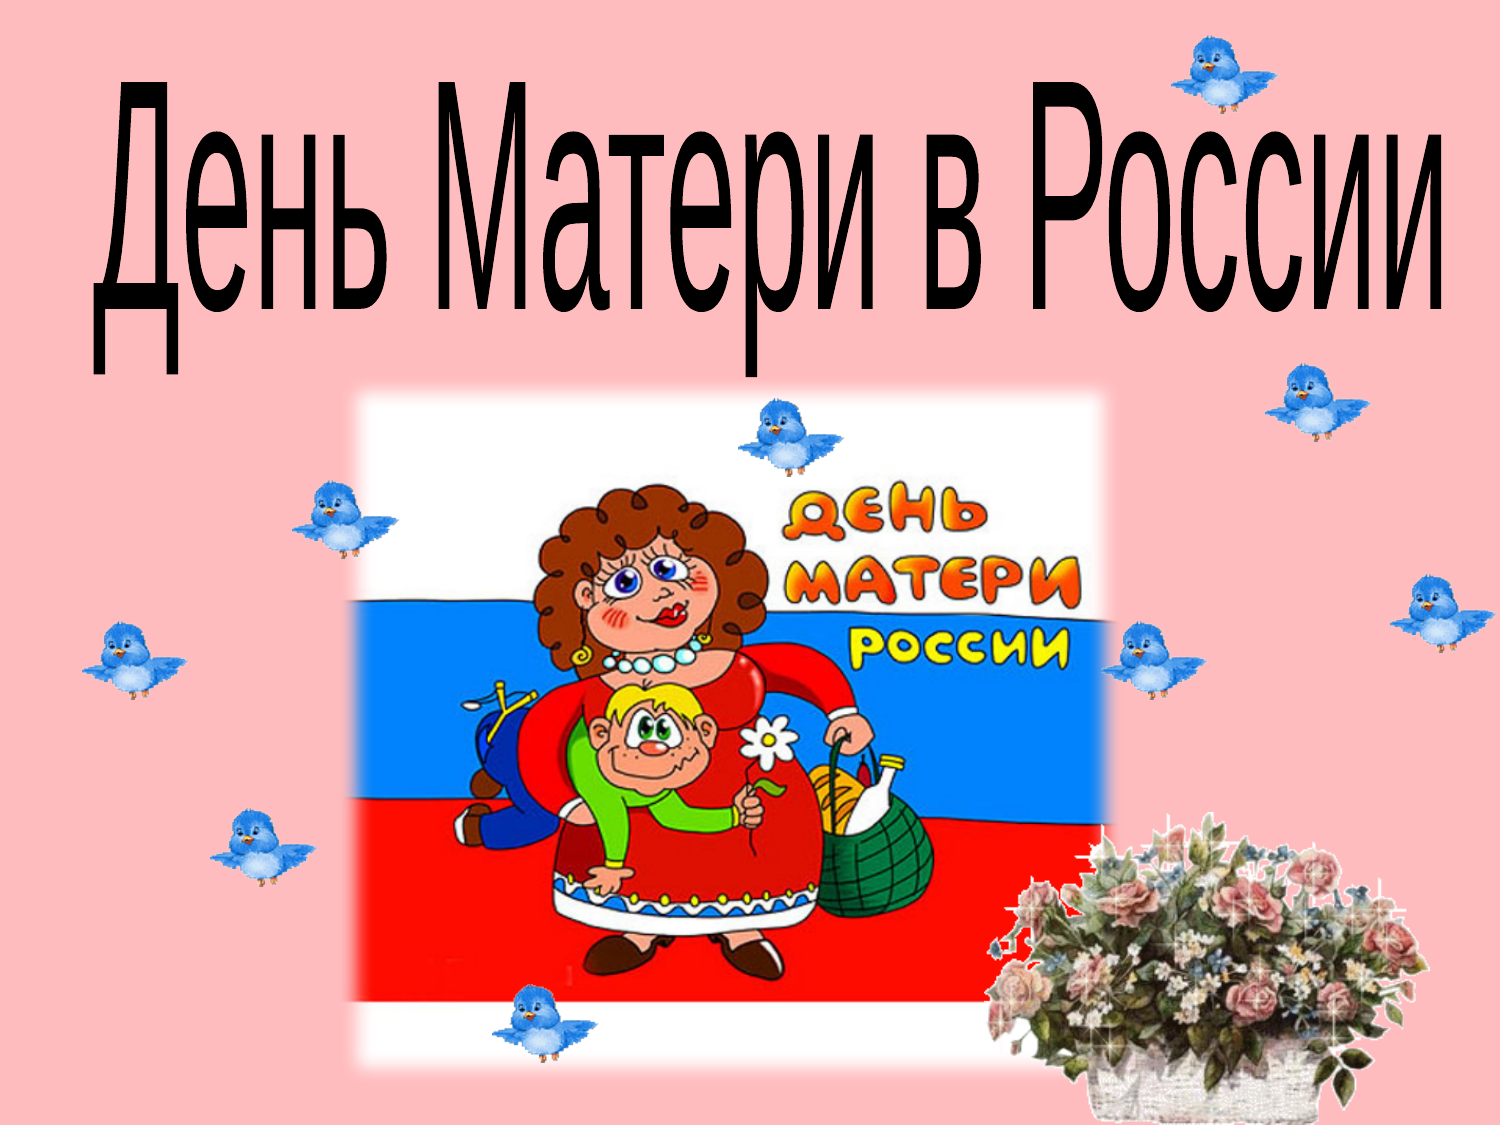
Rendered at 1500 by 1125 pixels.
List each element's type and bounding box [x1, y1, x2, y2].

picture [1390, 573, 1500, 653]
picture [1171, 34, 1282, 114]
picture [210, 808, 321, 887]
picture [1265, 363, 1376, 442]
picture [81, 620, 192, 700]
picture [292, 374, 1430, 1125]
